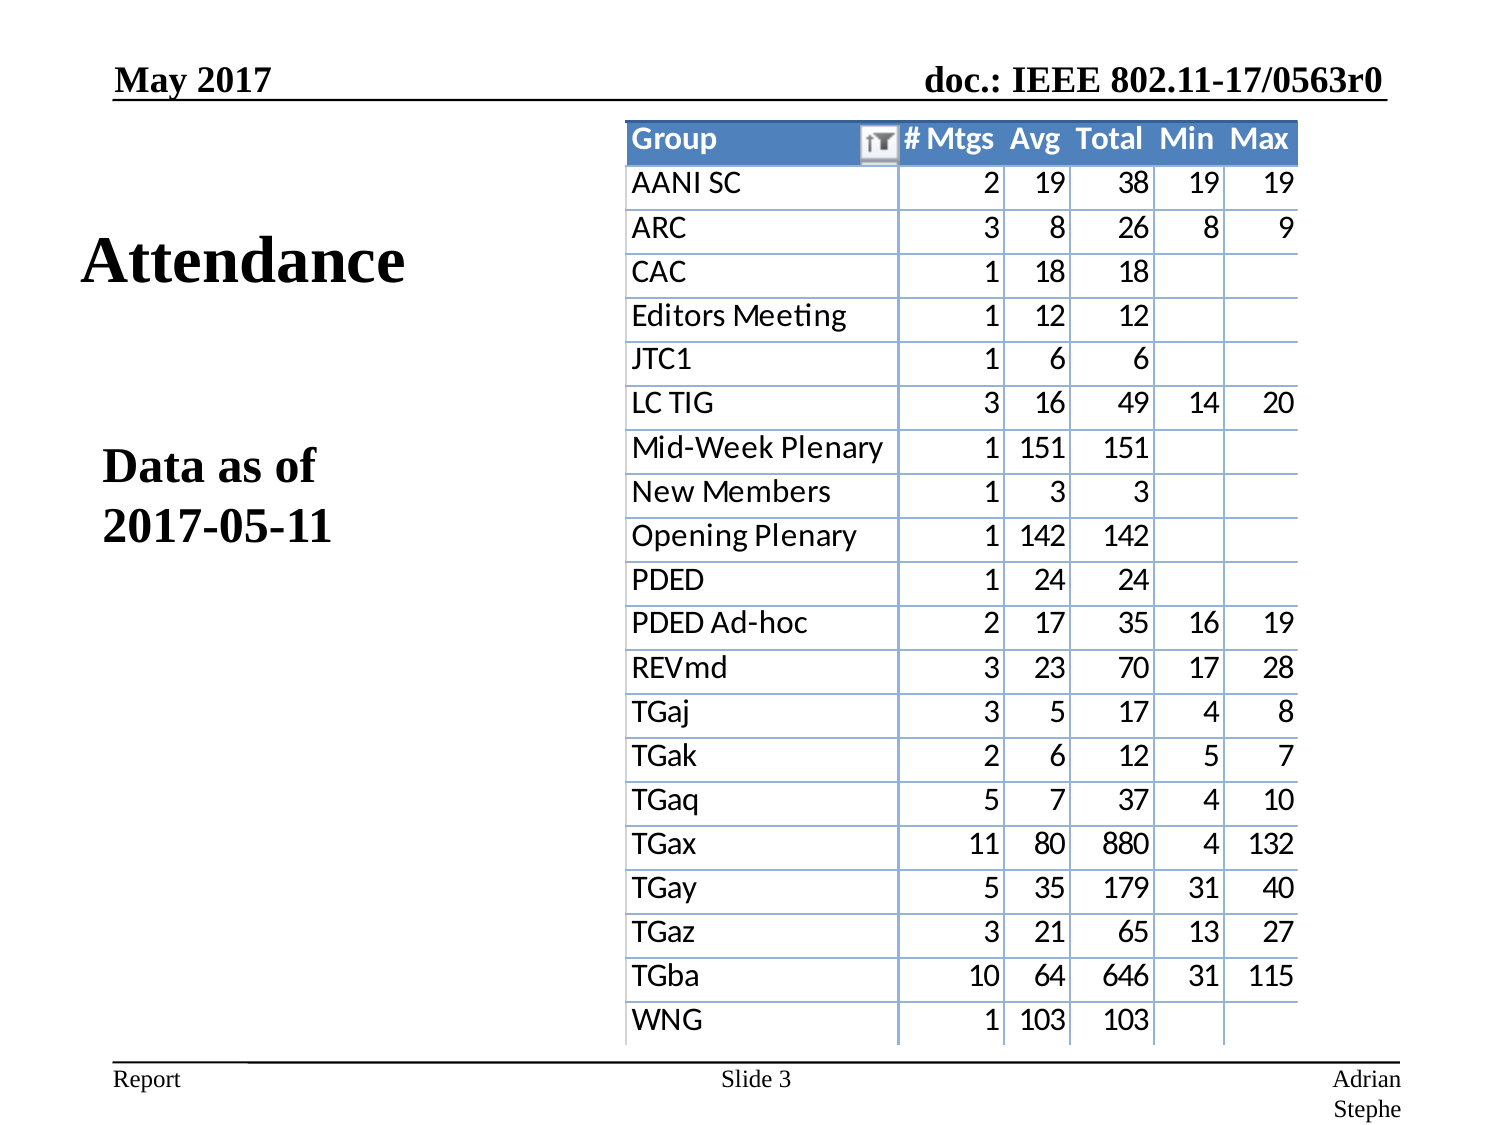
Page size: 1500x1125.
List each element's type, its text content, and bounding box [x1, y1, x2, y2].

footer Adrian Stephens, Intel Corporation [1324, 1061, 1402, 1093]
title Attendance [37, 125, 450, 388]
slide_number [114, 54, 374, 101]
text_box Data as of 2017-05-11 [87, 424, 400, 620]
slide_number Slide 3 [711, 1061, 801, 1093]
picture [624, 120, 1301, 1048]
